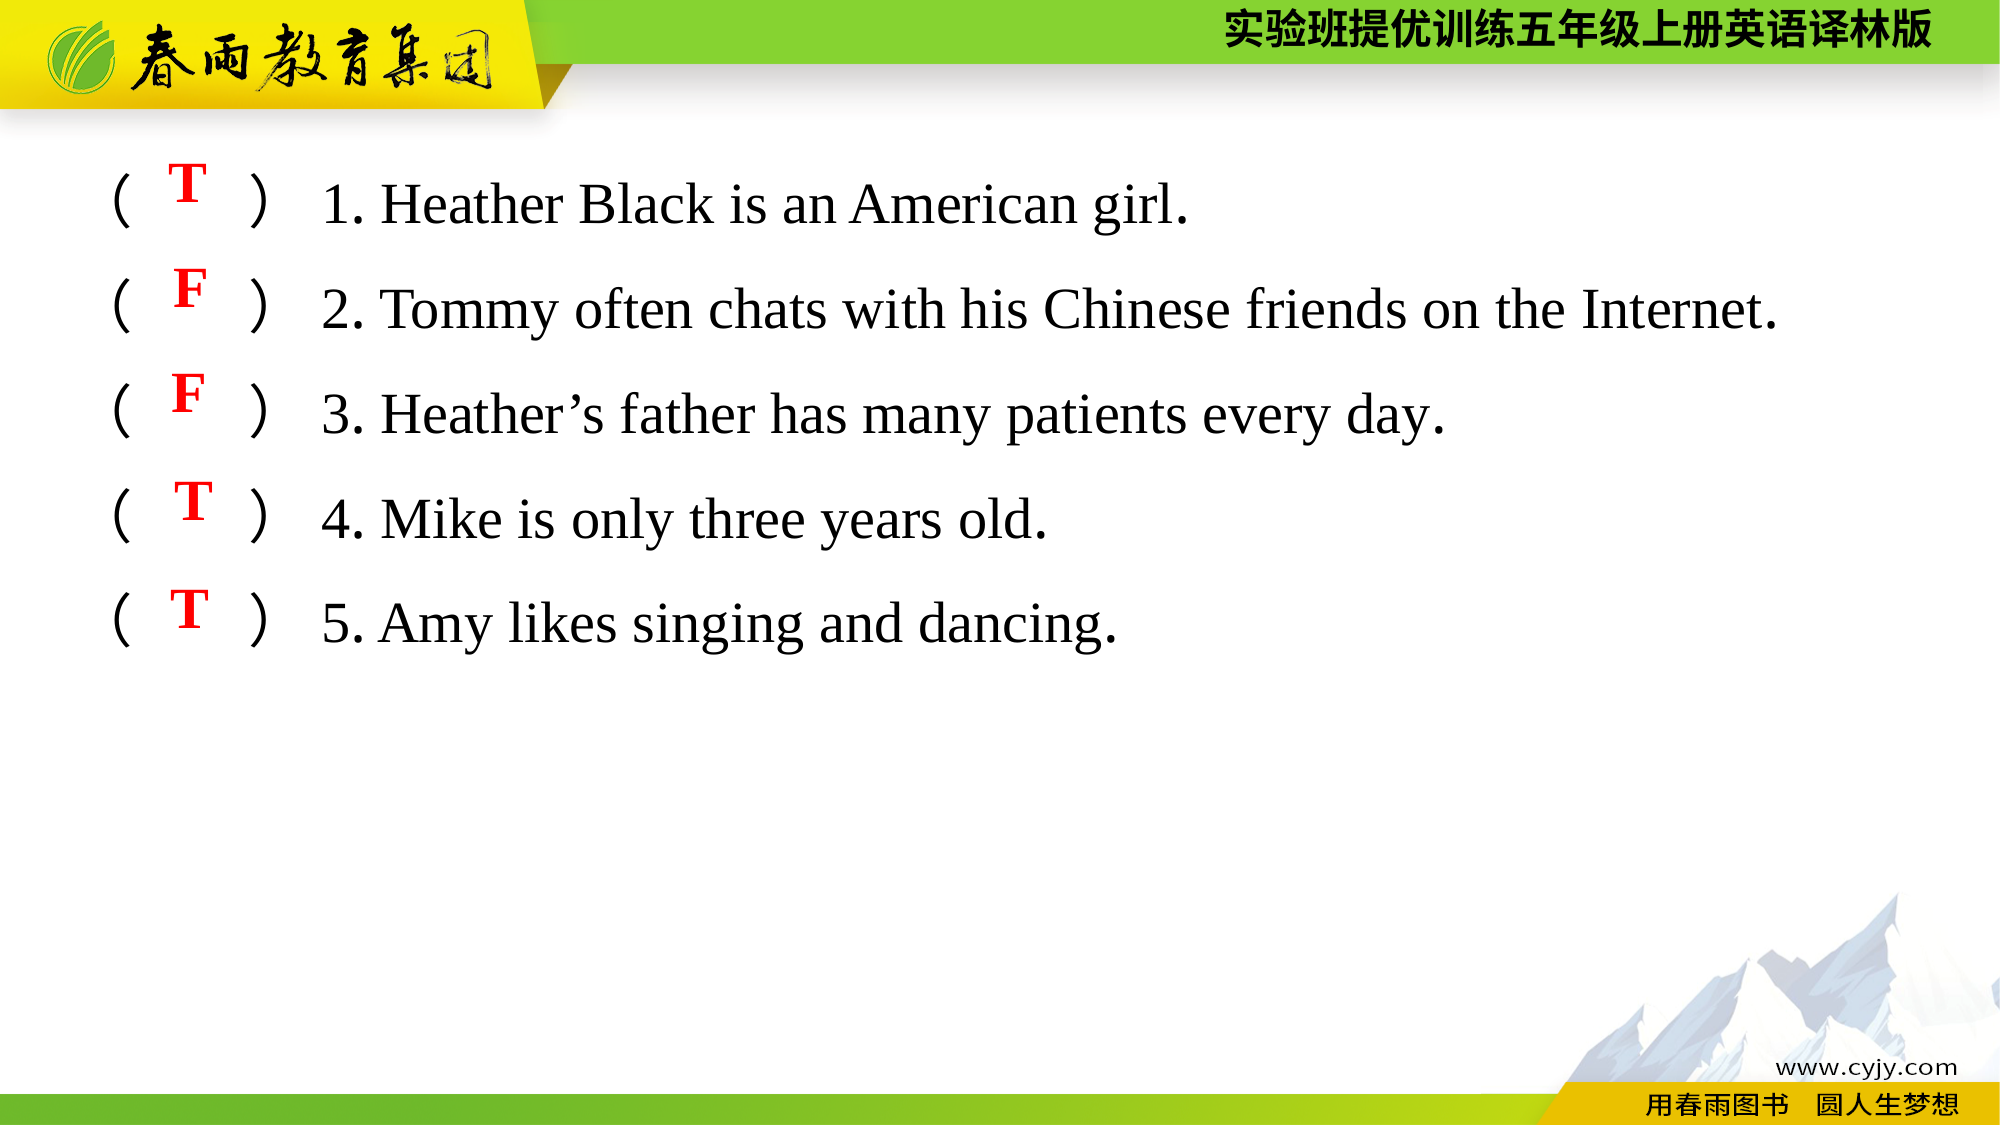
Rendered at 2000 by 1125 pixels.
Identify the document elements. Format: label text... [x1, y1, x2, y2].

text_box F [156, 346, 223, 432]
picture [0, 0, 2000, 1125]
text_box F [158, 241, 224, 327]
text_box T [160, 454, 229, 540]
text_box T [154, 137, 223, 222]
list （ ）1. Heather Black is an American girl. （ ）2. Tommy often chats with his Chinese friends on the Internet. （ ）3. Heather’s father has many patients every day. （ ）4. Mike is only three years old. （ ）5. Amy likes singing and dancing. [59, 122, 1944, 668]
text_box T [155, 562, 238, 648]
